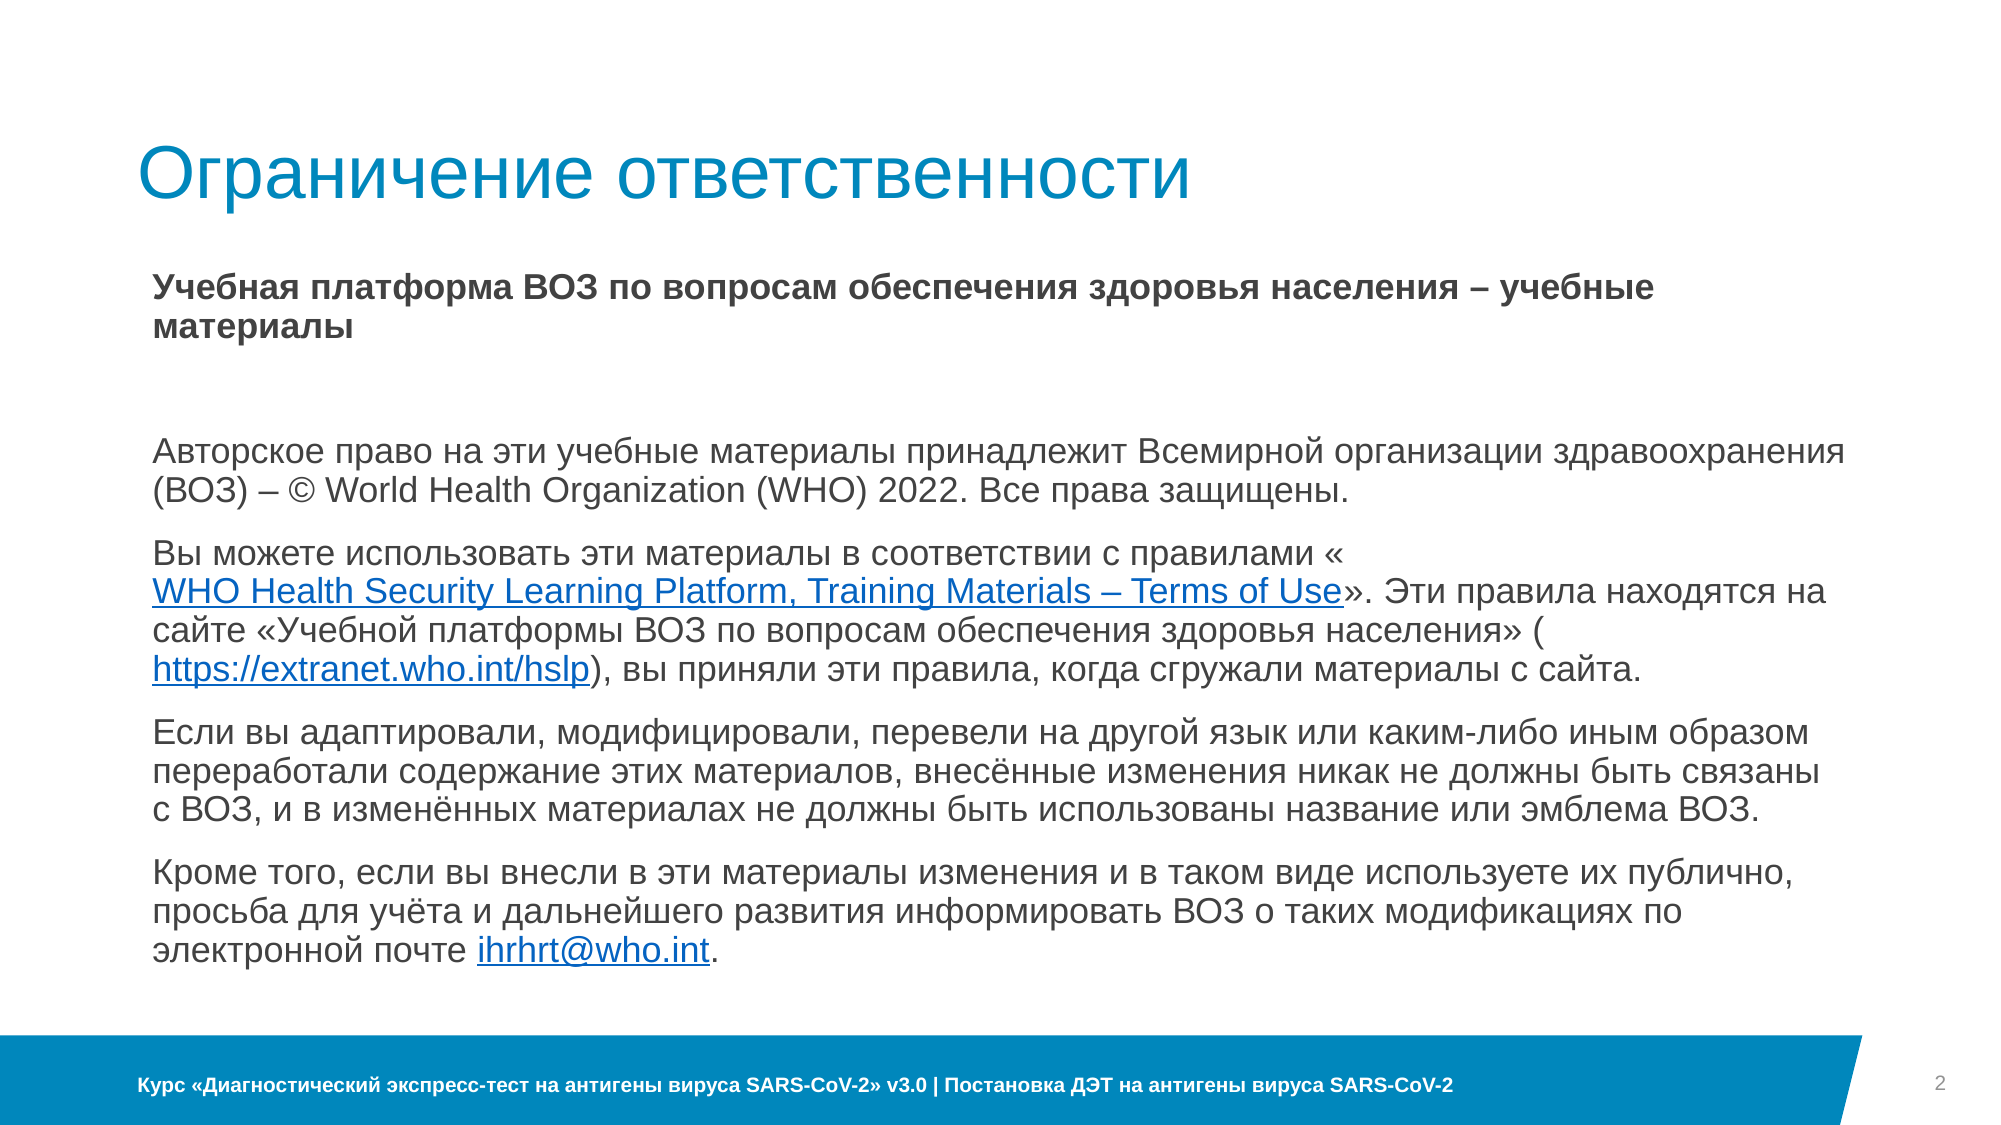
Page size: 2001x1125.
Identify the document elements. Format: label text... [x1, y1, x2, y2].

list Учебная платформа ВОЗ по вопросам обеспечения здоровья населения – учебные материалы Авторское право на эти учебные материалы принадлежит Всемирной организации здравоохранения (ВОЗ) – © World Health Organization (WHO) 2022. Все права защищены. Вы можете использовать эти материалы в соответствии с правилами «WHO Health Security Learning Platform, Training Materials – Terms of Use». Эти правила находятся на сайте «Учебной платформы ВОЗ по вопросам обеспечения здоровья населения» (https://extranet.who.int/hslp), вы приняли эти правила, когда сгружали материалы с сайта. Если вы адаптировали, модифицировали, перевели на другой язык или каким-либо иным образом переработали содержание этих материалов, внесённые изменения никак не должны быть связаны с ВОЗ, и в изменённых материалах не должны быть использованы название или эмблема ВОЗ. Кроме того, если вы внесли в эти материалы изменения и в таком виде используете их публично, просьба для учёта и дальнейшего развития информировать ВОЗ о таких модификациях по электронной почте ihrhrt@who.int. [137, 260, 1863, 990]
footer Курс «Диагностический экспресс-тест на антигены вируса SARS-CoV-2» v3.0 | Постановка ДЭТ на антигены вируса SARS-CoV-2 [137, 1042, 1845, 1125]
title Ограничение ответственности [137, 59, 1863, 215]
slide_number 2 [1862, 1035, 1947, 1125]
